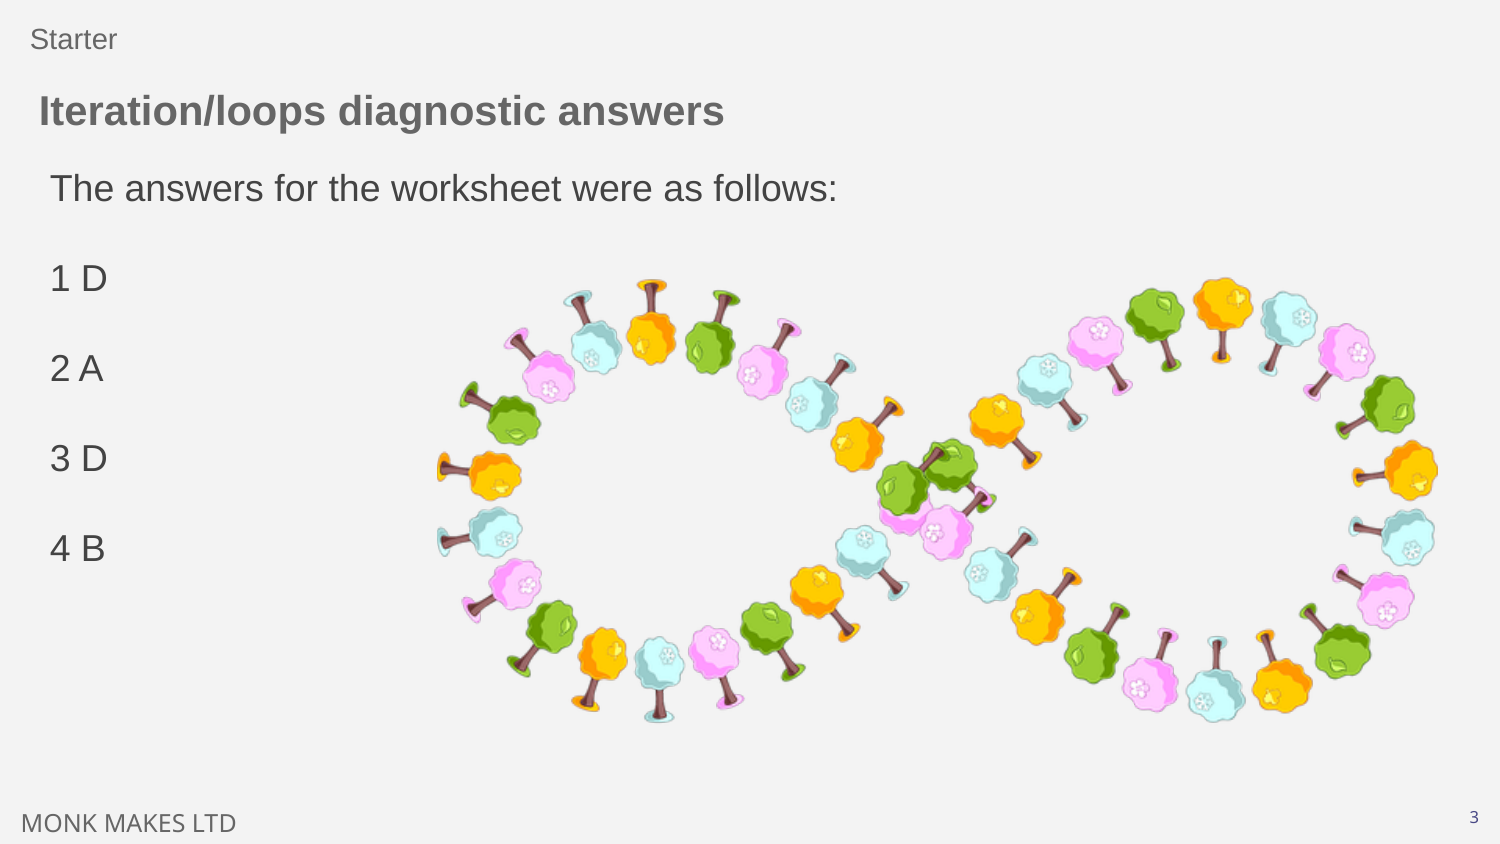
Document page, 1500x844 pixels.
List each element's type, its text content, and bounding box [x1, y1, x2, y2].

slide_number ‹#› [1448, 792, 1500, 844]
title Iteration/loops diagnostic answers [23, 52, 1422, 167]
text_box The answers for the worksheet were as follows: 1 D 2 A 3 D 4 B [34, 148, 1466, 737]
subtitle Starter [14, 0, 1500, 52]
picture [436, 250, 1438, 752]
